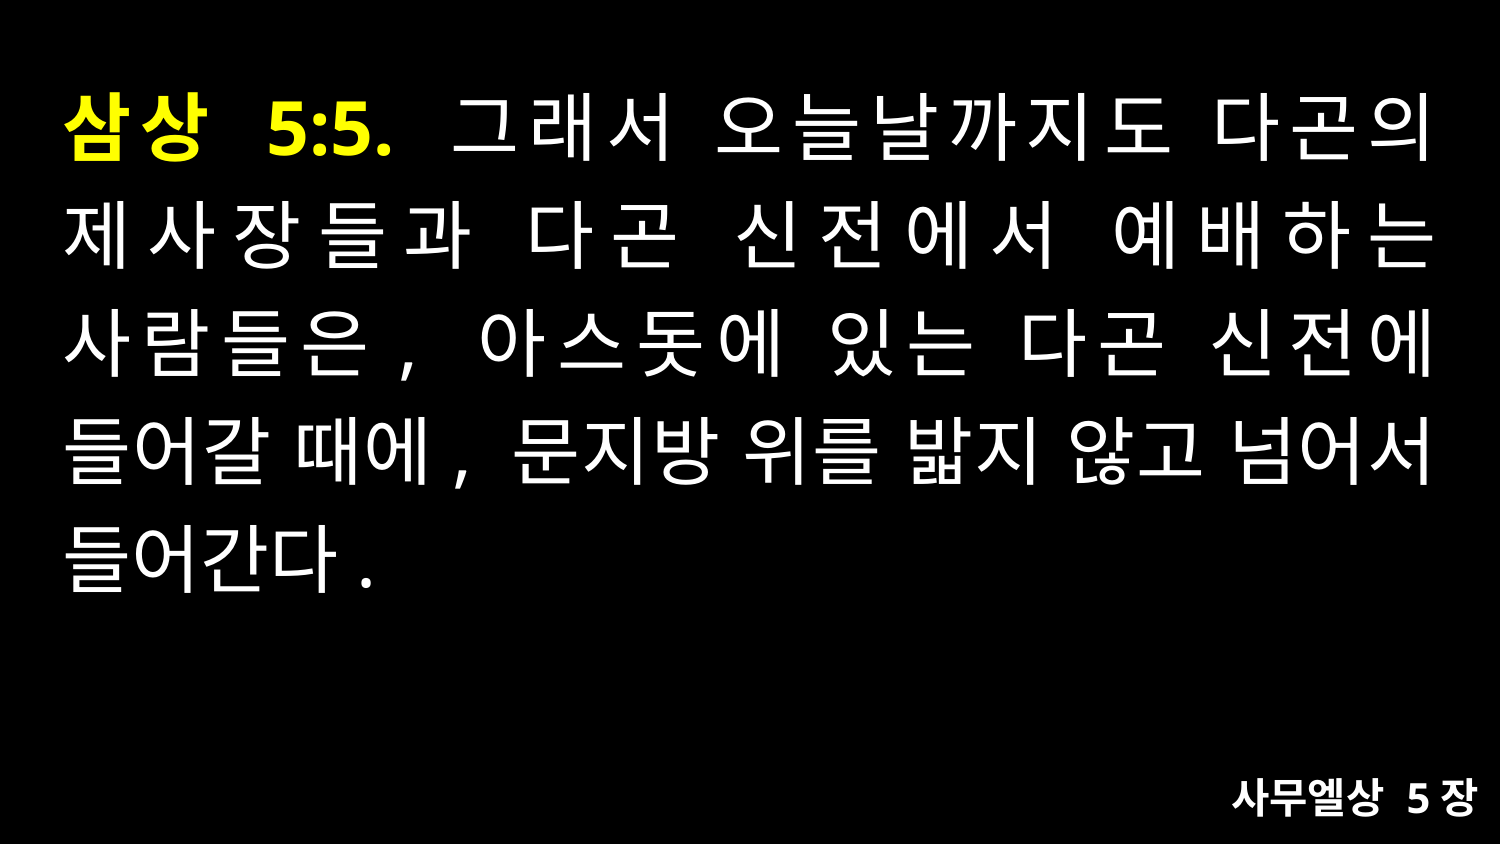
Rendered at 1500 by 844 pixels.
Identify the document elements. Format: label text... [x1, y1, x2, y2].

subtitle 사무엘상 5장 [916, 770, 1500, 844]
title 삼상 5:5. 그래서 오늘날까지도 다곤의 제사장들과 다곤 신전에서 예배하는 사람들은, 아스돗에 있는 다곤 신전에 들어갈 때에, 문지방 위를 밟지 않고 넘어서 들어간다. [0, 0, 1500, 844]
